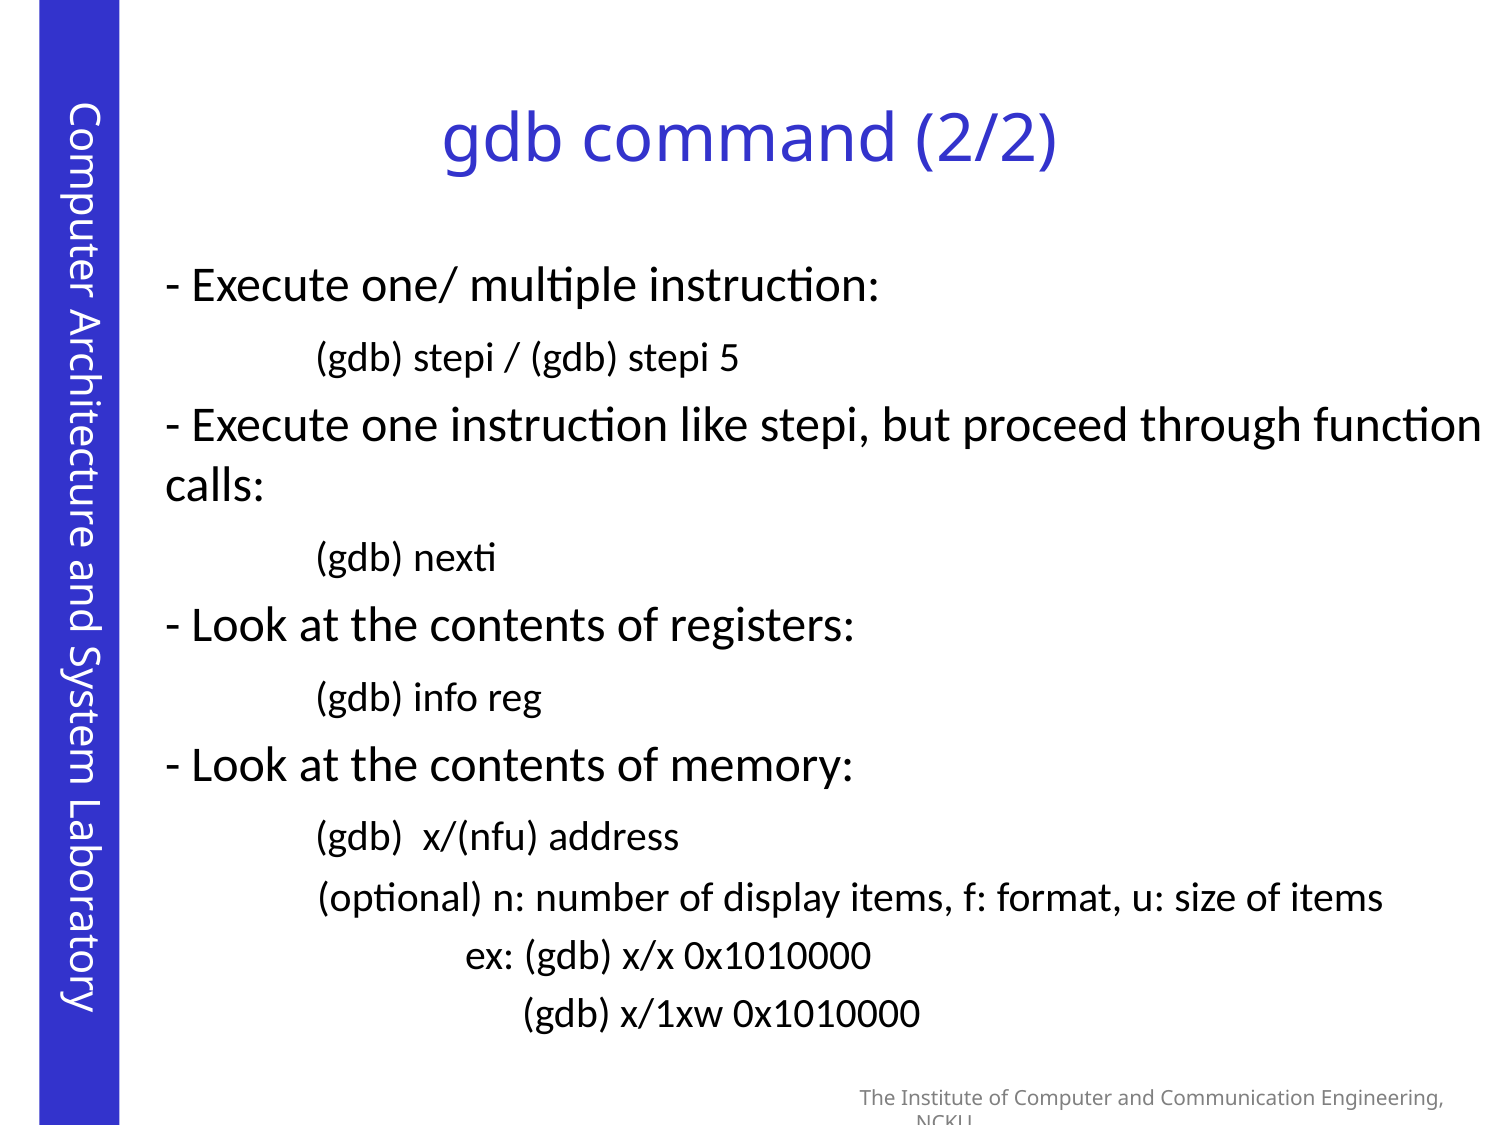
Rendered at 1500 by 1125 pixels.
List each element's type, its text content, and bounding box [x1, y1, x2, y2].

text_box gdb command (2/2) [74, 87, 1425, 263]
list - Execute one/ multiple instruction: (gdb) stepi / (gdb) stepi 5 - Execute one instruction like stepi, but proceed through function calls: (gdb) nexti - Look at the contents of registers: (gdb) info reg - Look at the contents of memory: (gdb) x/(nfu) address (optional) n: number of display items, f: format, u: size of items ex: (gdb) x/x 0x1010000 (gdb) x/1xw 0x1010000 [149, 243, 1500, 1051]
